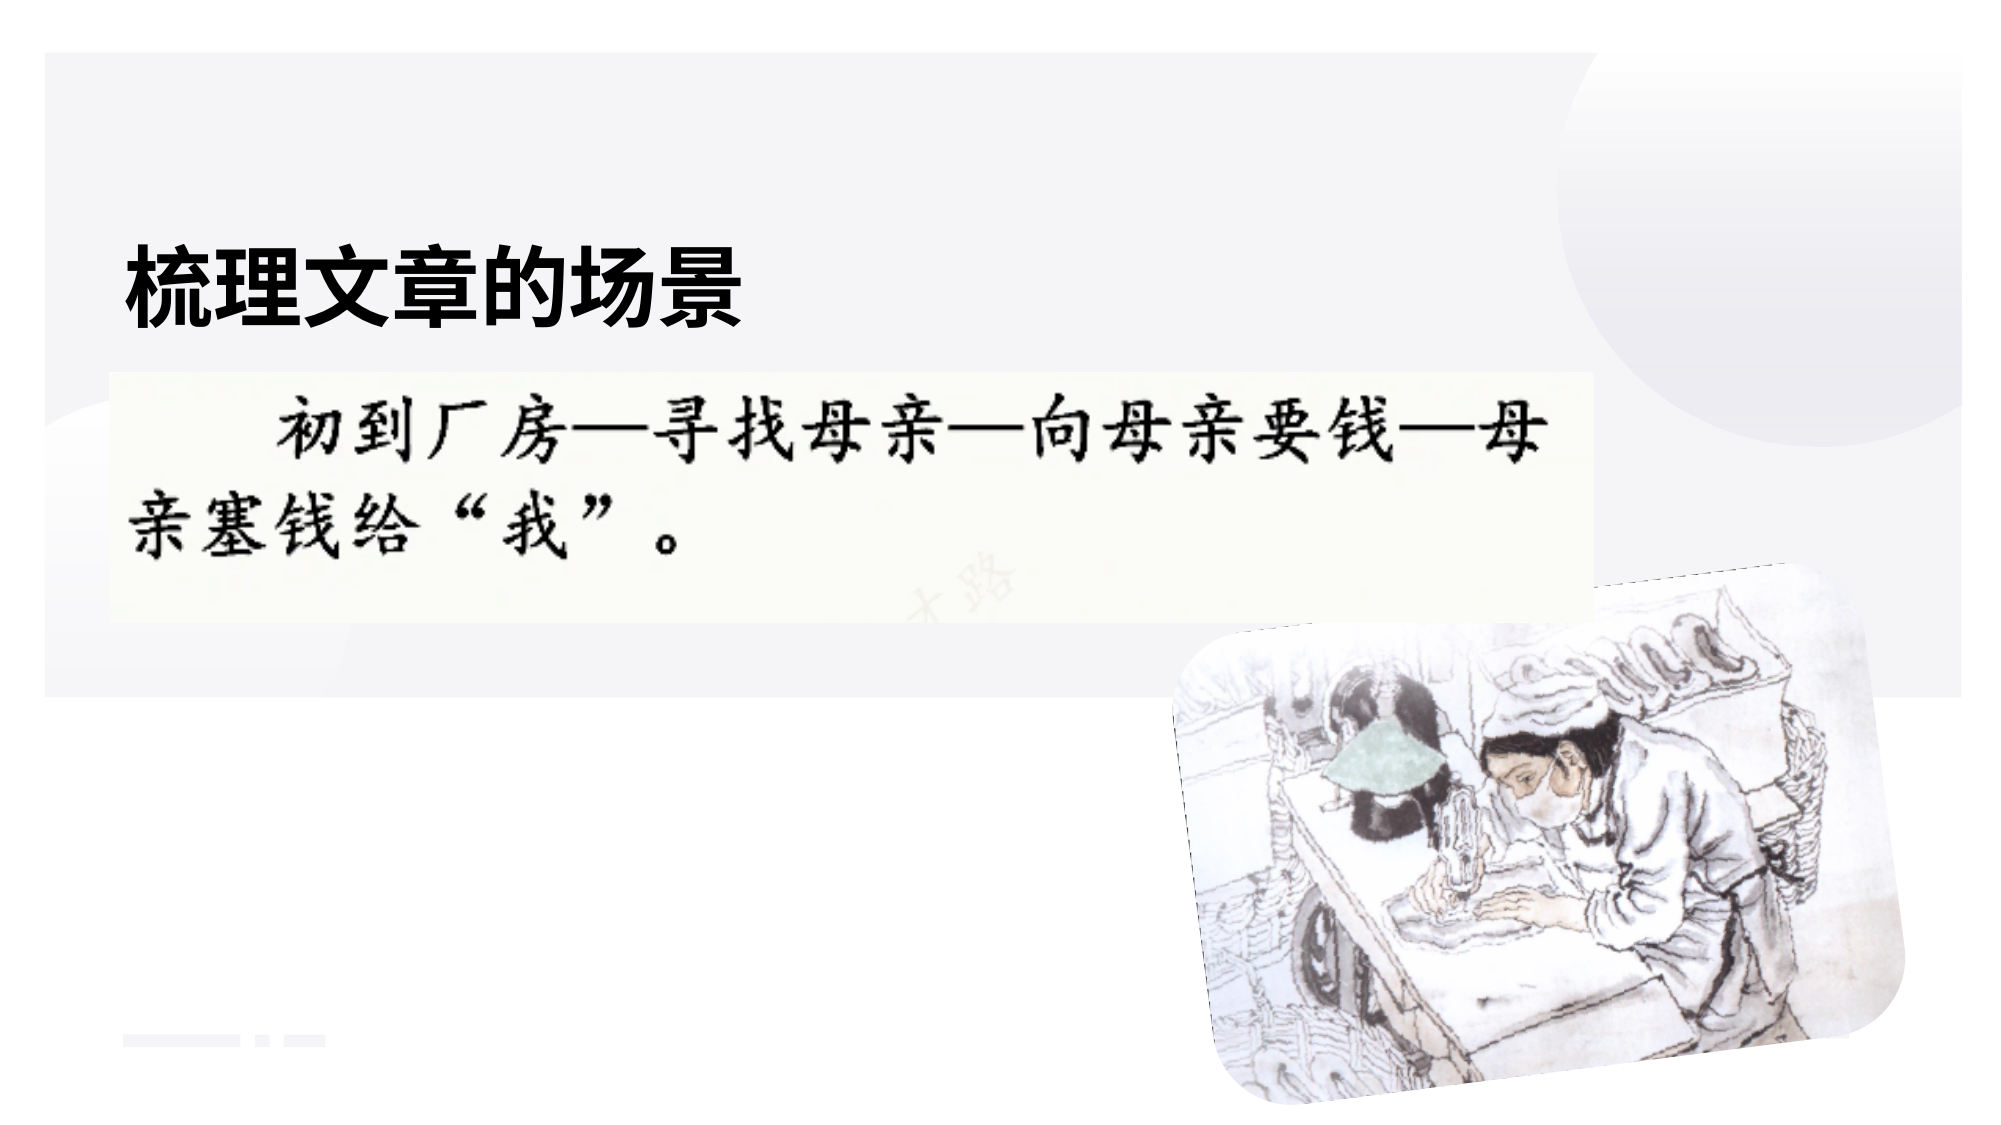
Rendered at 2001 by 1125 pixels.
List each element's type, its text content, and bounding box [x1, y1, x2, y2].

text_box 梳理文章的场景 [109, 191, 1891, 346]
picture [109, 372, 1906, 1105]
